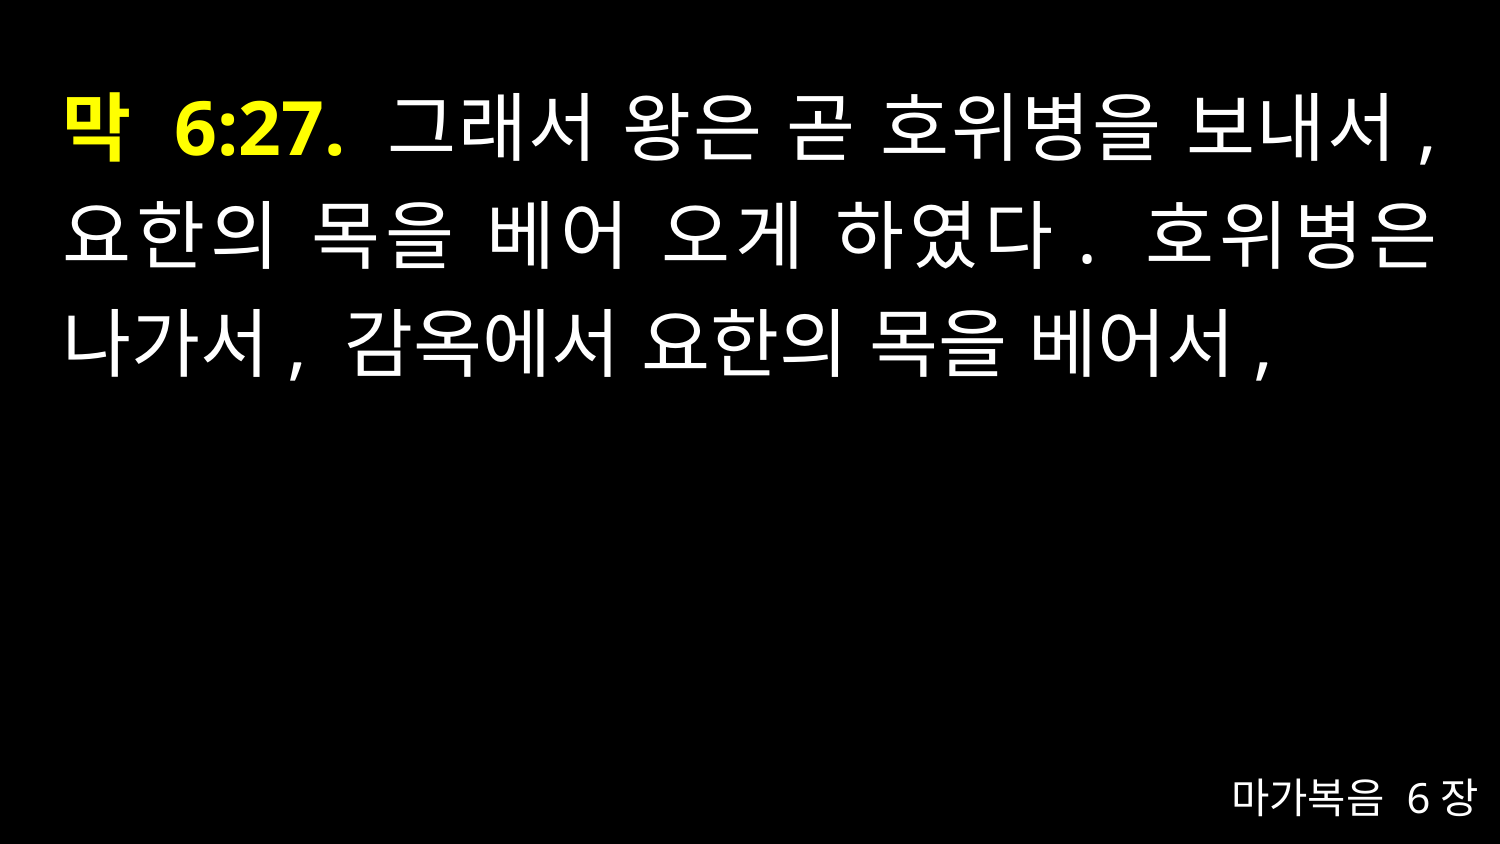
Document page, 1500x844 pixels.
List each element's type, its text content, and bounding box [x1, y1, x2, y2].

title 막 6:27. 그래서 왕은 곧 호위병을 보내서, 요한의 목을 베어 오게 하였다. 호위병은 나가서, 감옥에서 요한의 목을 베어서, [0, 0, 1500, 844]
subtitle 마가복음 6장 [916, 770, 1500, 844]
